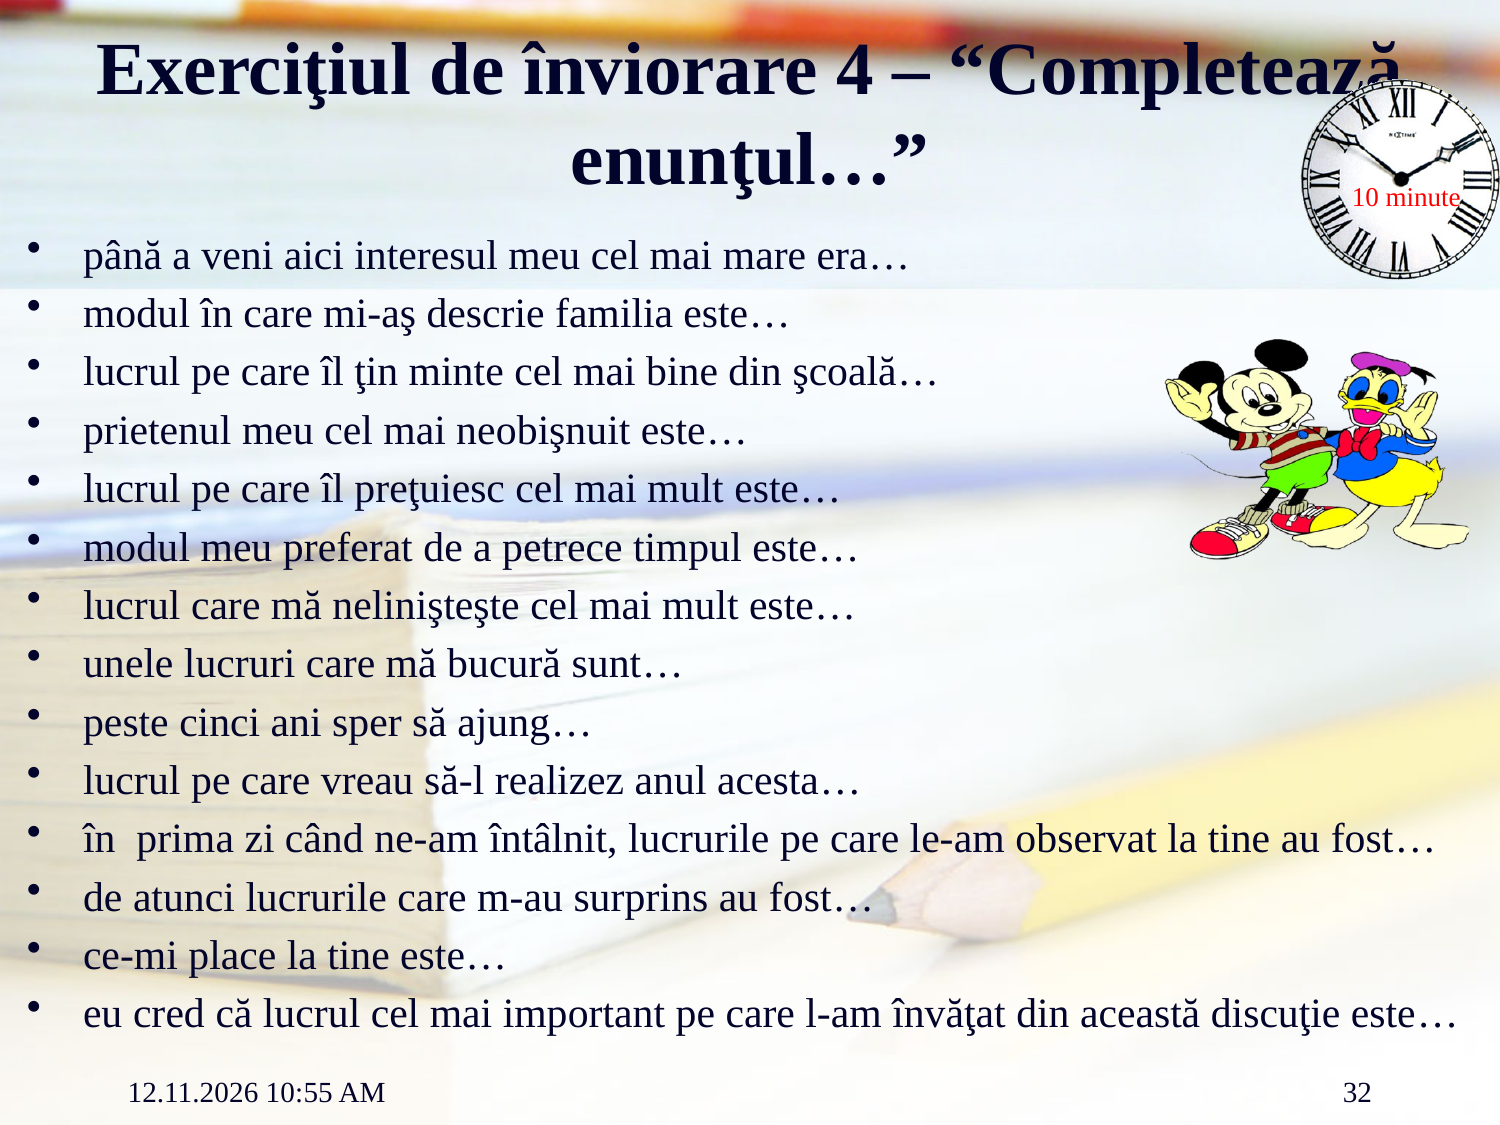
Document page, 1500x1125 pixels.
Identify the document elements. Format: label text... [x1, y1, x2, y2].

picture [1163, 337, 1469, 561]
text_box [1300, 77, 1500, 280]
list până a veni aici interesul meu cel mai mare era… modul în care mi-aş descrie familia este… lucrul pe care îl ţin minte cel mai bine din şcoală… prietenul meu cel mai neobişnuit este… lucrul pe care îl preţuiesc cel mai mult este… modul meu preferat de a petrece timpul este… lucrul care mă nelinişteşte cel mai mult este… unele lucruri care mă bucură sunt… peste cinci ani sper să ajung… lucrul pe care vreau să-l realizez anul acesta… în prima zi când ne-am întâlnit, lucrurile pe care le-am observat la tine au fost… de atunci lucrurile care m-au surprins au fost… ce-mi place la tine este… eu cred că lucrul cel mai important pe care l-am învăţat din această discuţie este… [11, 219, 1483, 1032]
slide_number 32 [1074, 1065, 1388, 1114]
picture [0, 0, 1500, 1125]
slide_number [112, 1065, 426, 1114]
title Exerciţiul de înviorare 4 – “Completează enunţul…” [29, 18, 1471, 200]
